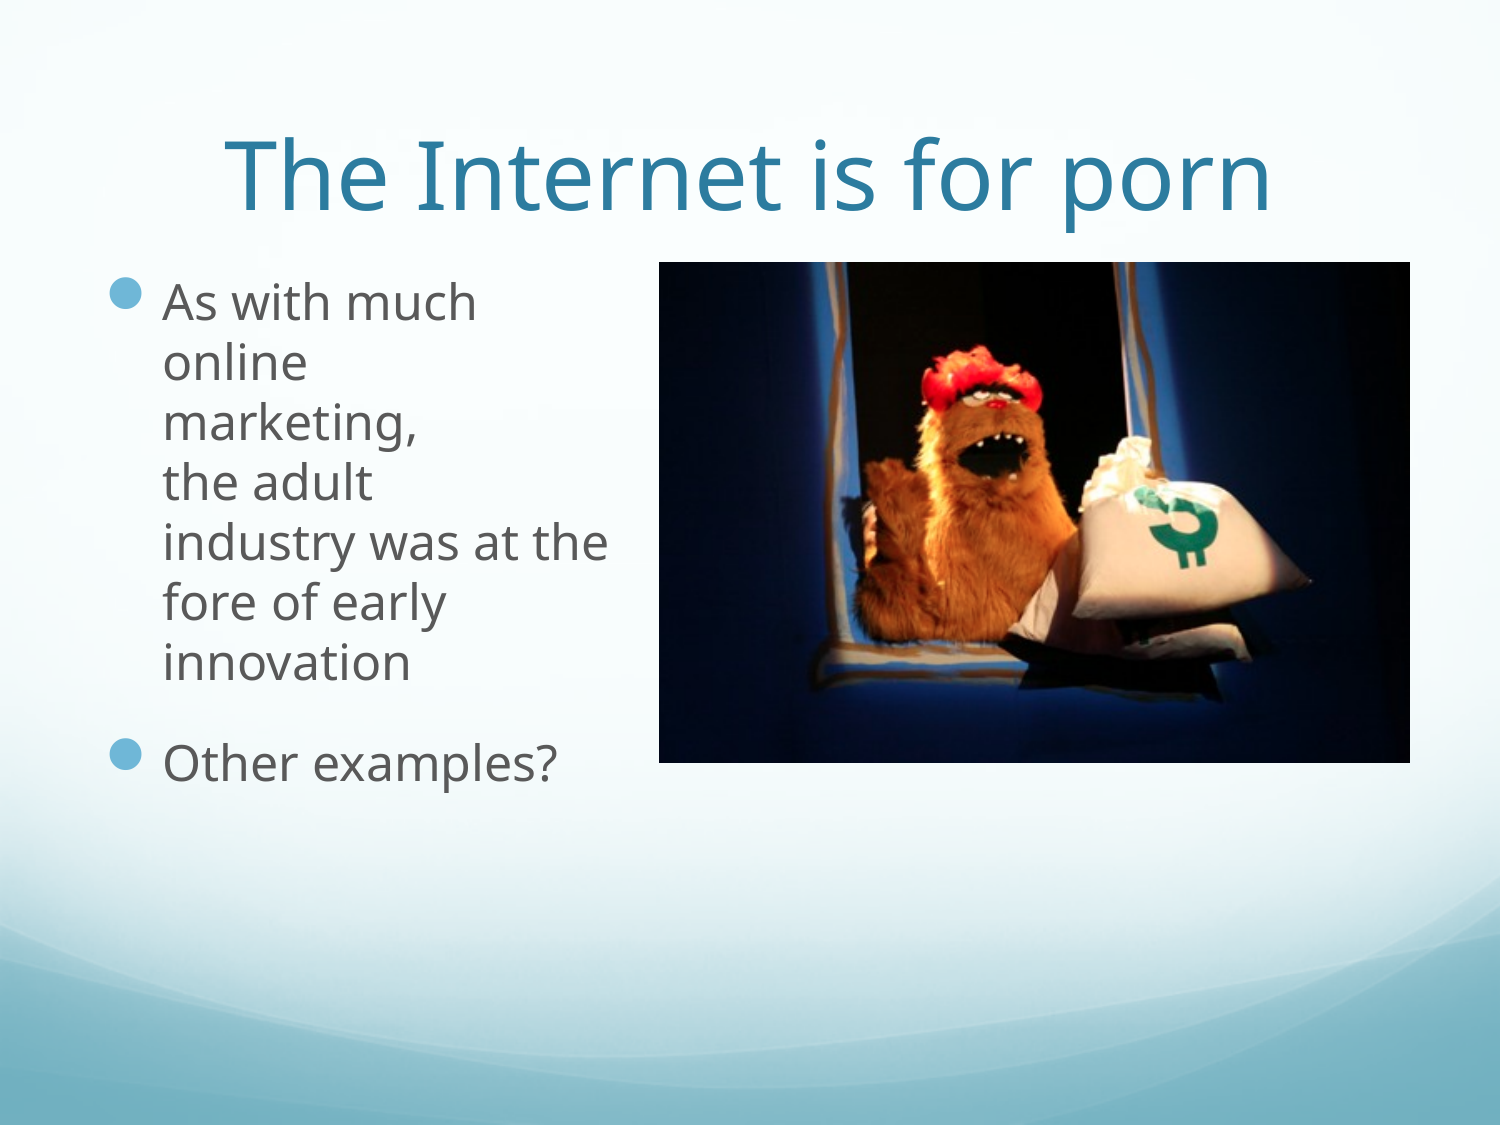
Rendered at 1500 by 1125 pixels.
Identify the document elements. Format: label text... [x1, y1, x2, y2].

picture [659, 261, 1410, 764]
list As with much online marketing, the adult industry was at the fore of early innovation Other examples? [90, 262, 1410, 975]
title The Internet is for porn [90, 17, 1410, 237]
